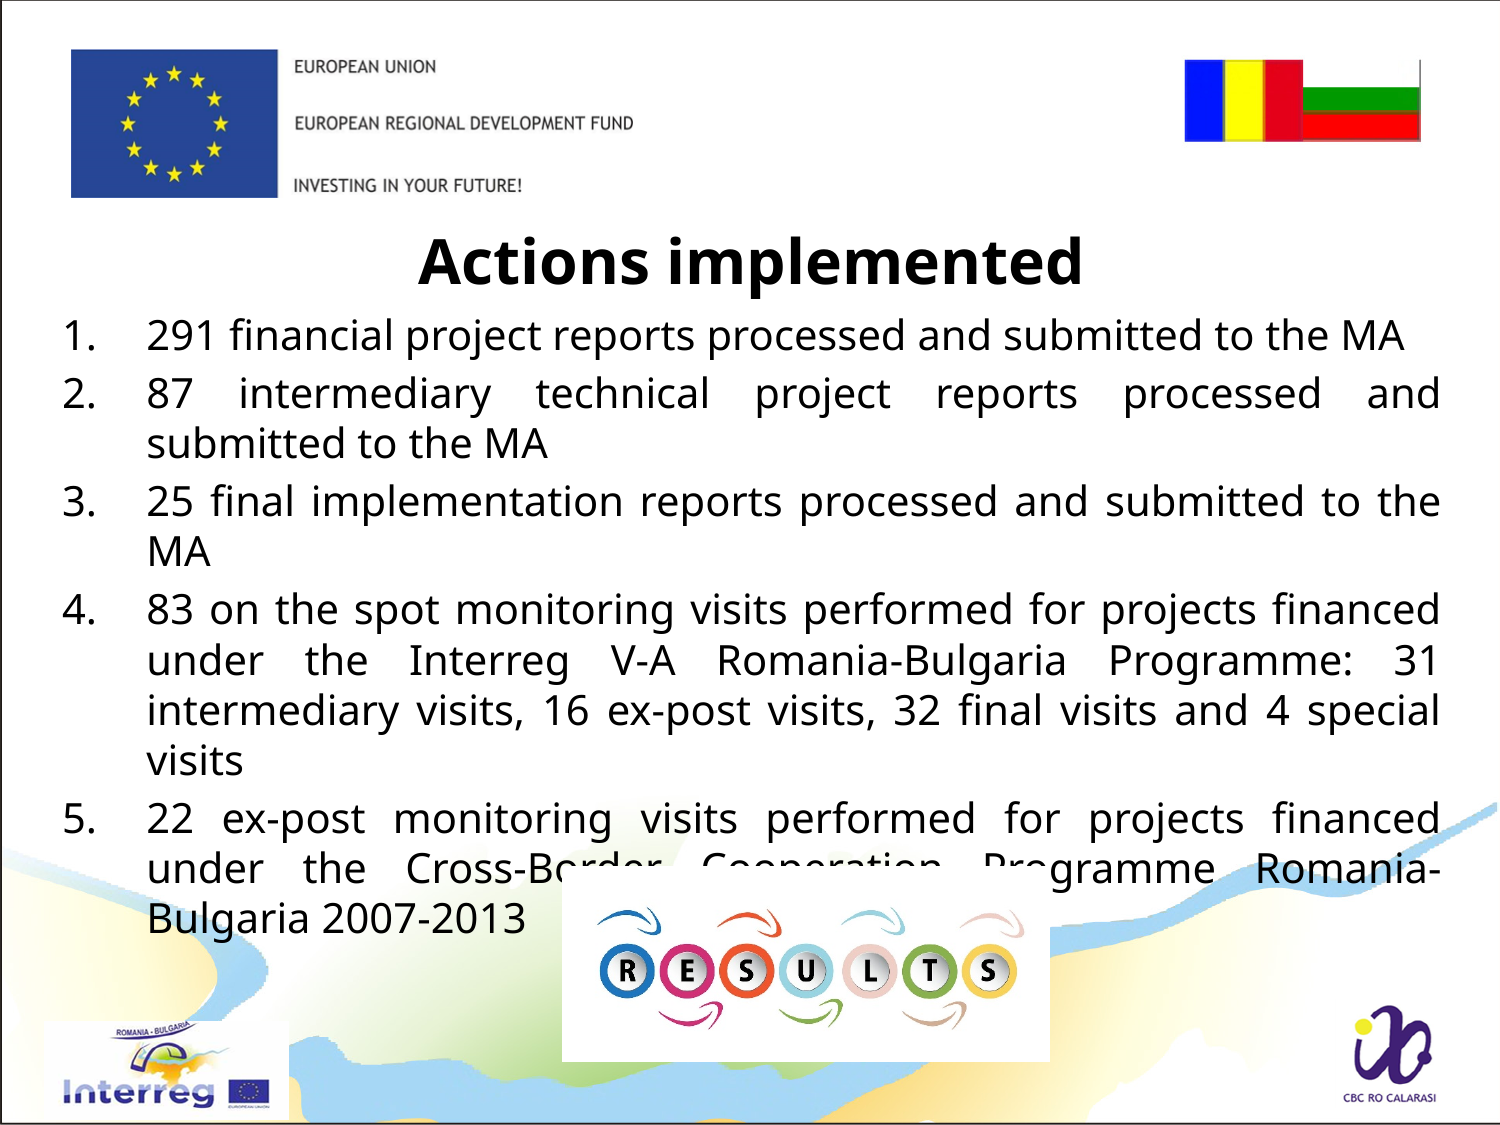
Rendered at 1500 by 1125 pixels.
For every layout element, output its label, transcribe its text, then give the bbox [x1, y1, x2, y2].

list Actions implemented 291 financial project reports processed and submitted to the MA 87 intermediary technical project reports processed and submitted to the MA 25 final implementation reports processed and submitted to the MA 83 on the spot monitoring visits performed for projects financed under the Interreg V-A Romania-Bulgaria Programme: 31 intermediary visits, 16 ex-post visits, 32 final visits and 4 special visits 22 ex-post monitoring visits performed for projects financed under the Cross-Border Cooperation Programme Romania-Bulgaria 2007-2013 [46, 214, 1458, 1001]
picture [0, 0, 1500, 1125]
